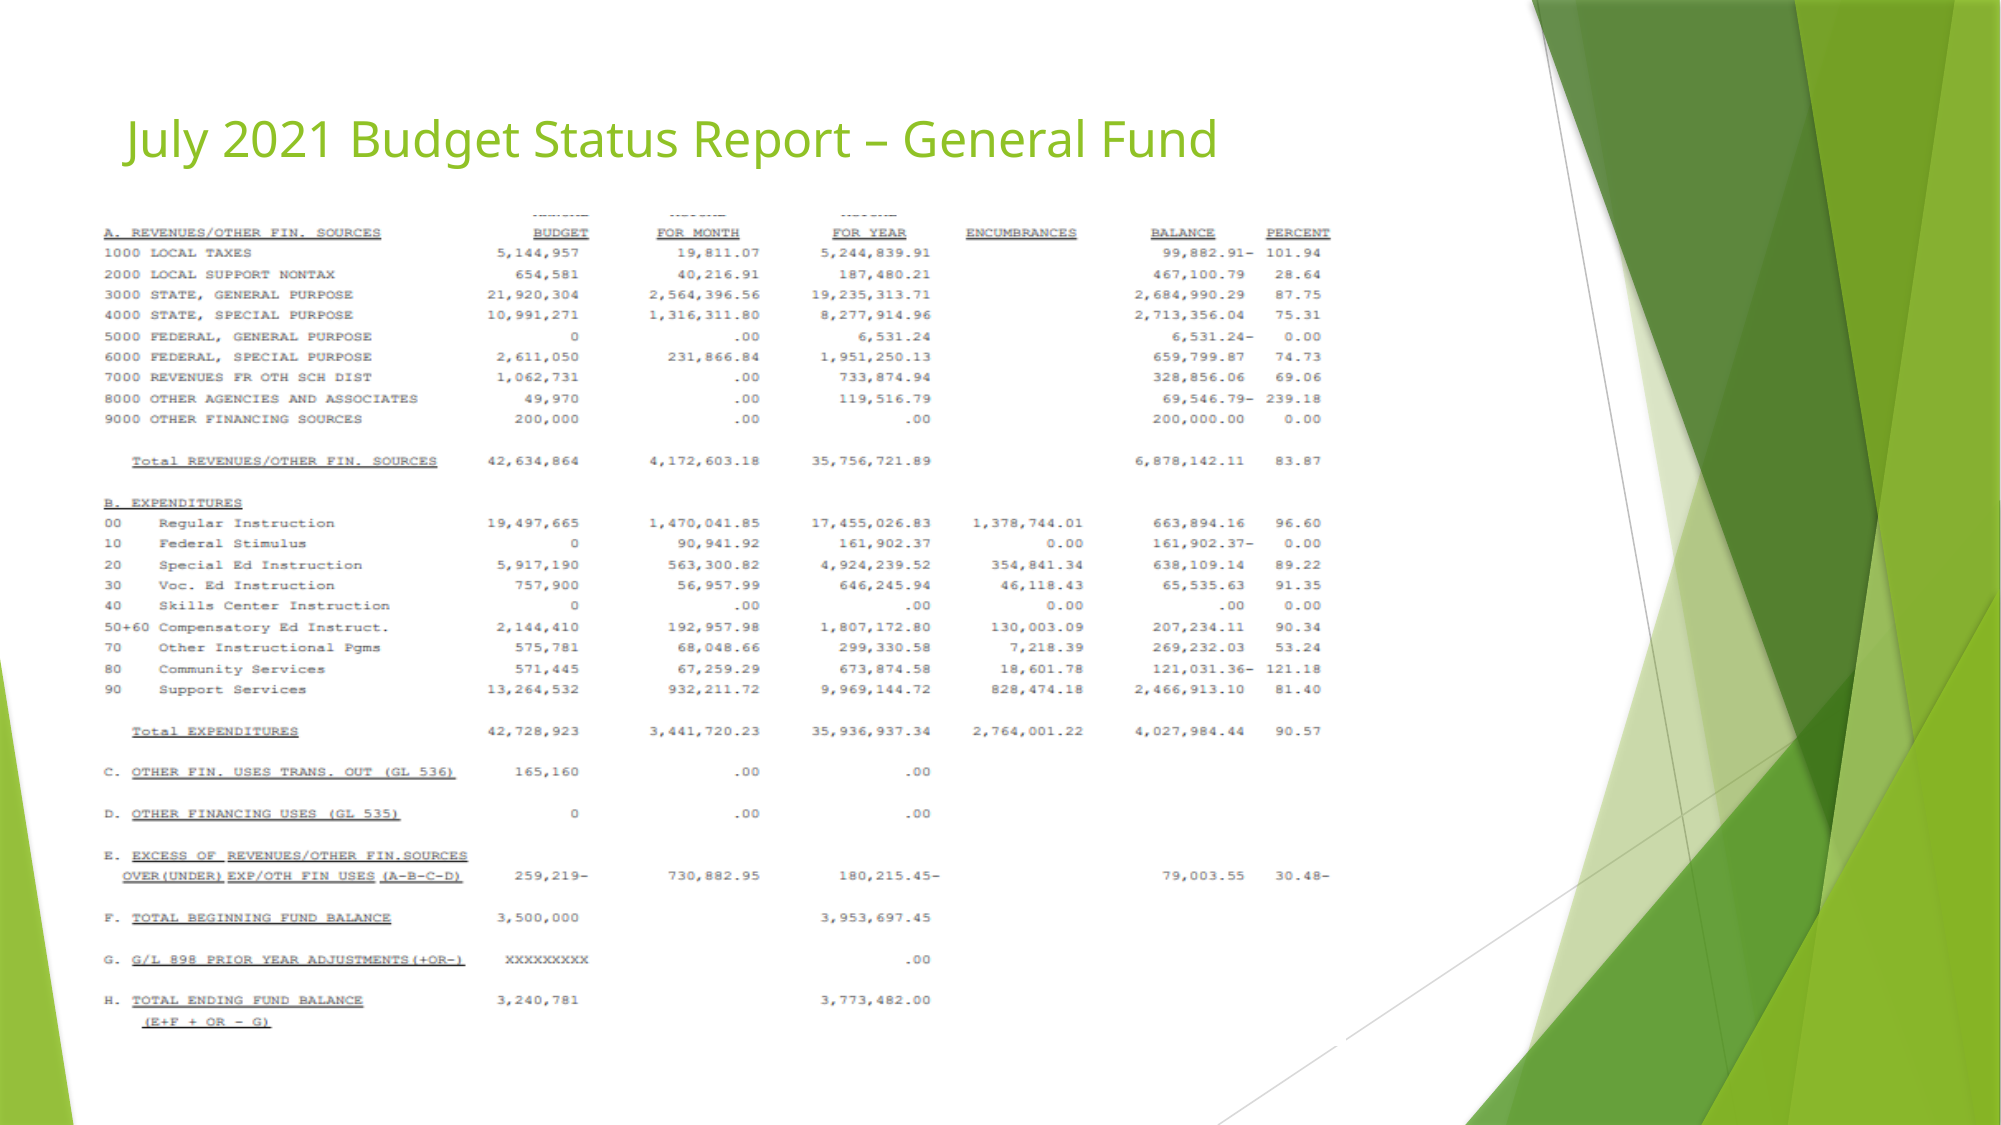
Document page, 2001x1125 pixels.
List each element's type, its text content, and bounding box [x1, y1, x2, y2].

title July 2021 Budget Status Report – General Fund [111, 99, 1522, 186]
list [90, 214, 1347, 1047]
